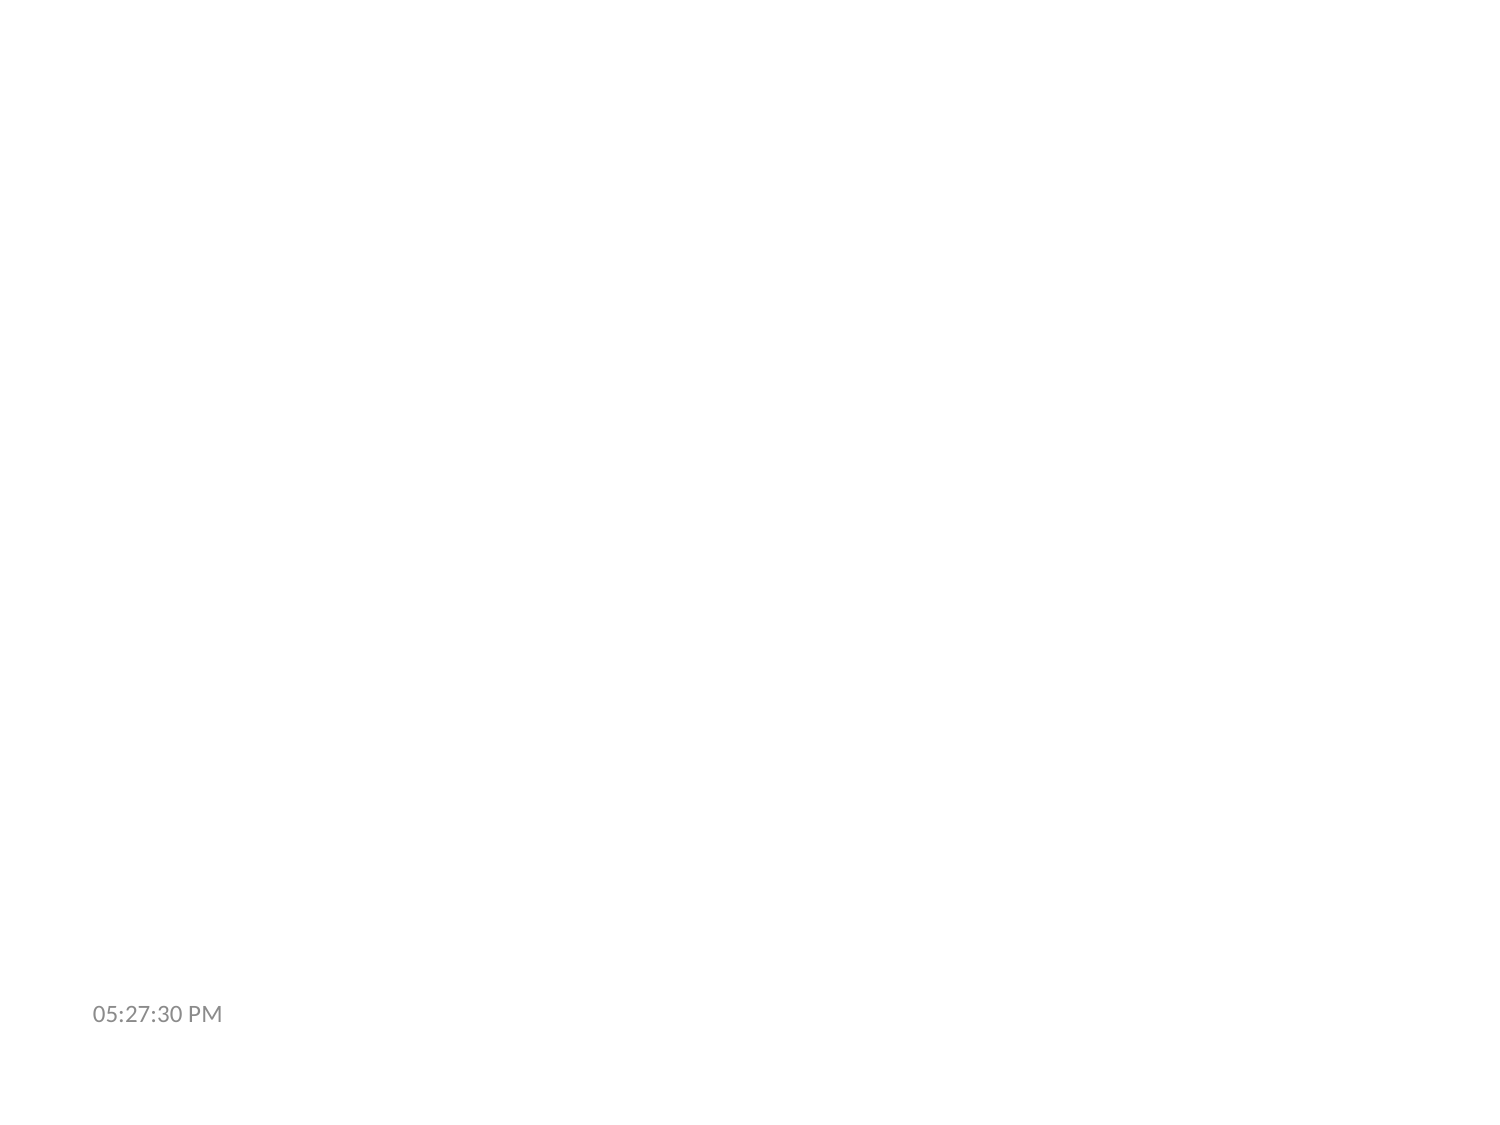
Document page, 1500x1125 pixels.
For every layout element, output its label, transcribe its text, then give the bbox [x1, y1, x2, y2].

text_box 3:35:09 PM [77, 982, 428, 1043]
